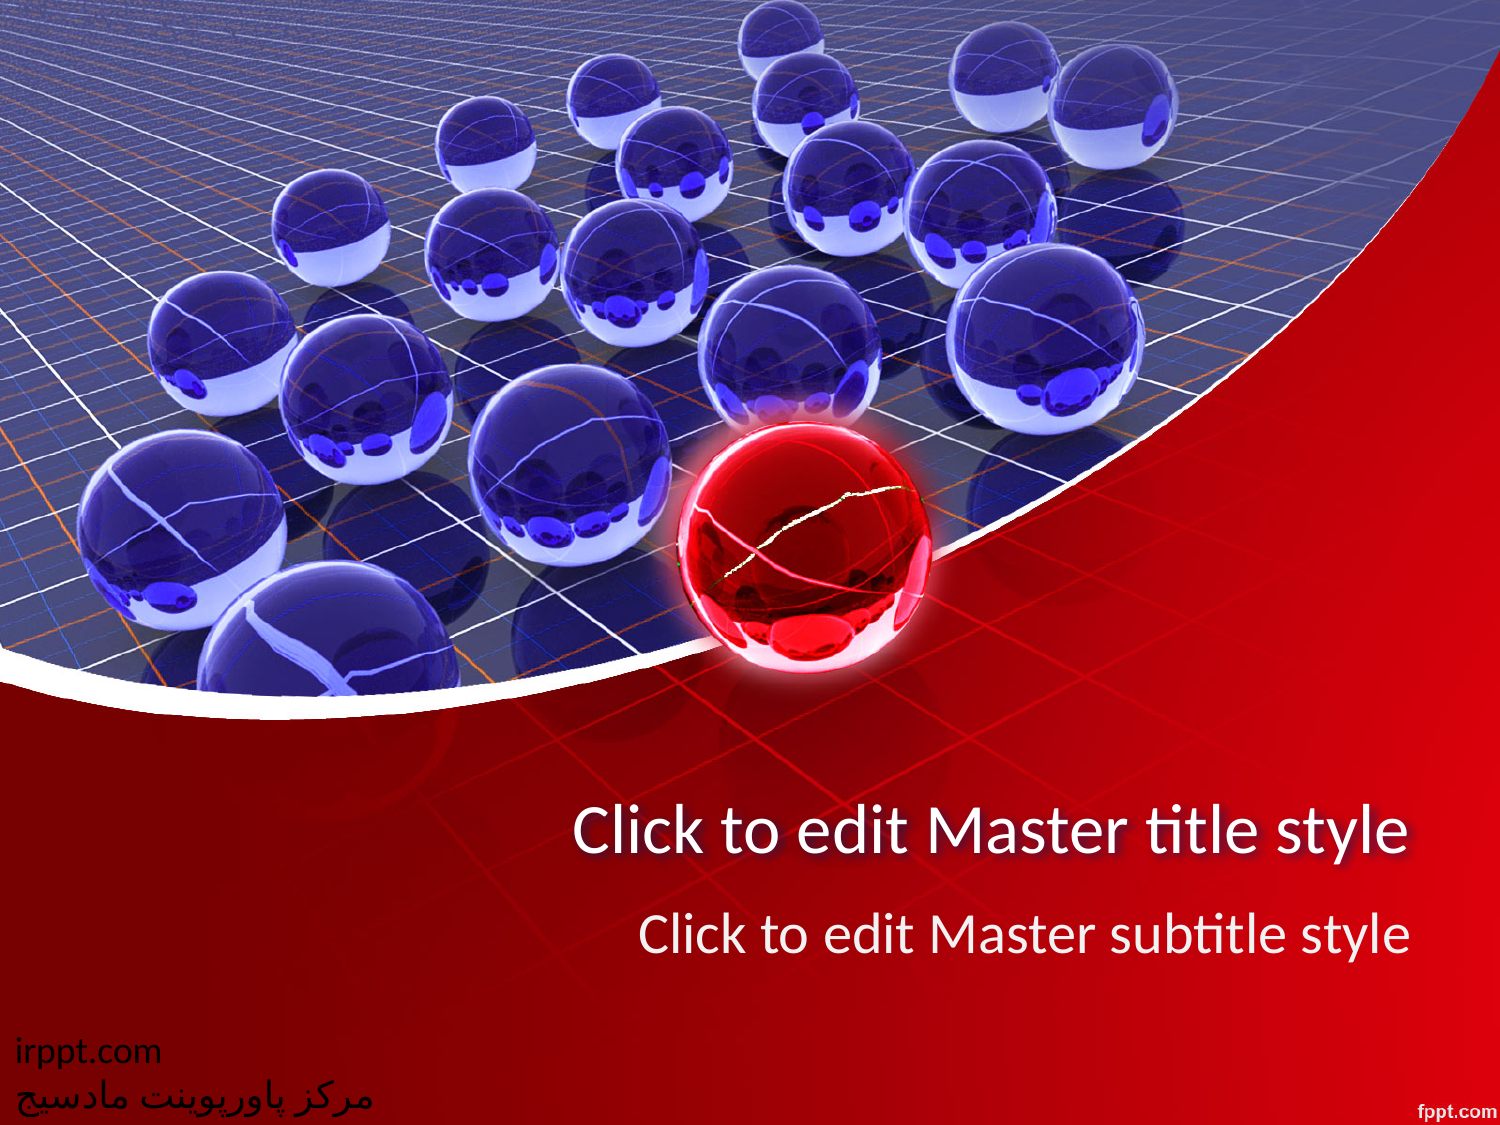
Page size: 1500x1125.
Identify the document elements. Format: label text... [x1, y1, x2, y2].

picture [0, 0, 1500, 1125]
subtitle Click to edit Master subtitle style [73, 888, 1427, 989]
title Click to edit Master title style [73, 762, 1427, 888]
text_box irppt.com مرکز پاورپوینت مادسیج [0, 1018, 750, 1124]
